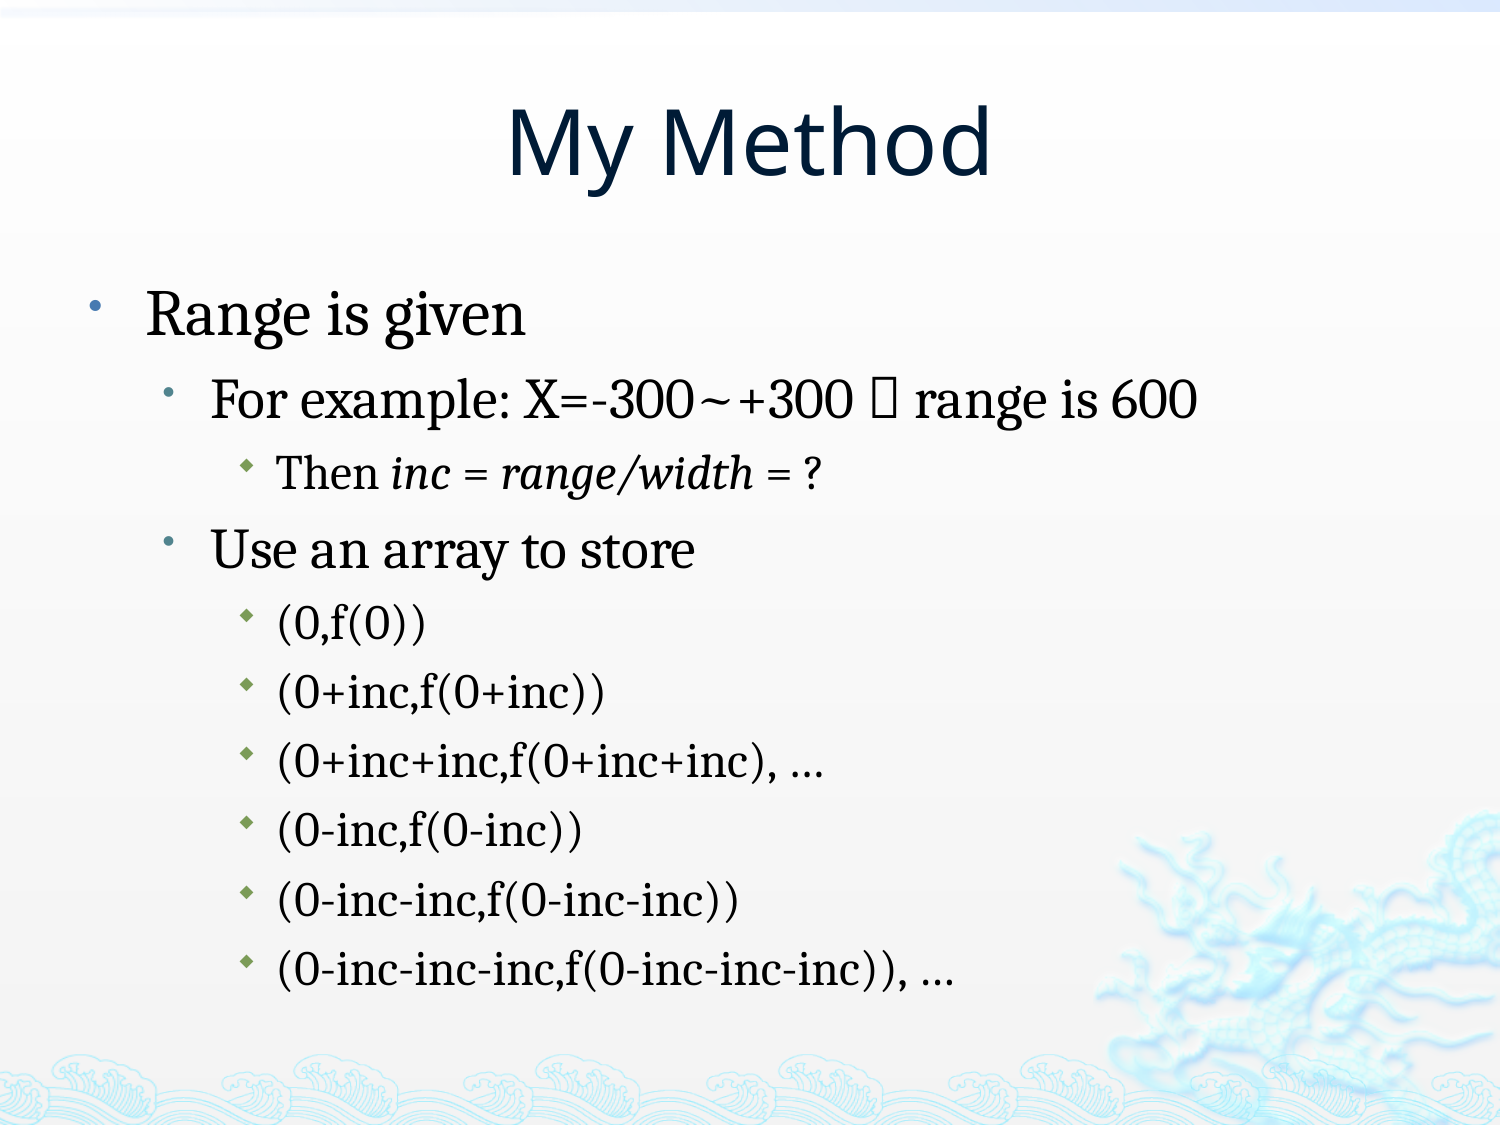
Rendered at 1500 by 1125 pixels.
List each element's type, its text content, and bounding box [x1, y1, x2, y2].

list Range is given For example: X=-300~+300  range is 600 Then inc = range/width = ? Use an array to store (0,f(0)) (0+inc,f(0+inc)) (0+inc+inc,f(0+inc+inc), … (0-inc,f(0-inc)) (0-inc-inc,f(0-inc-inc)) (0-inc-inc-inc,f(0-inc-inc-inc)), … [75, 262, 1425, 1005]
title My Method [75, 45, 1425, 233]
